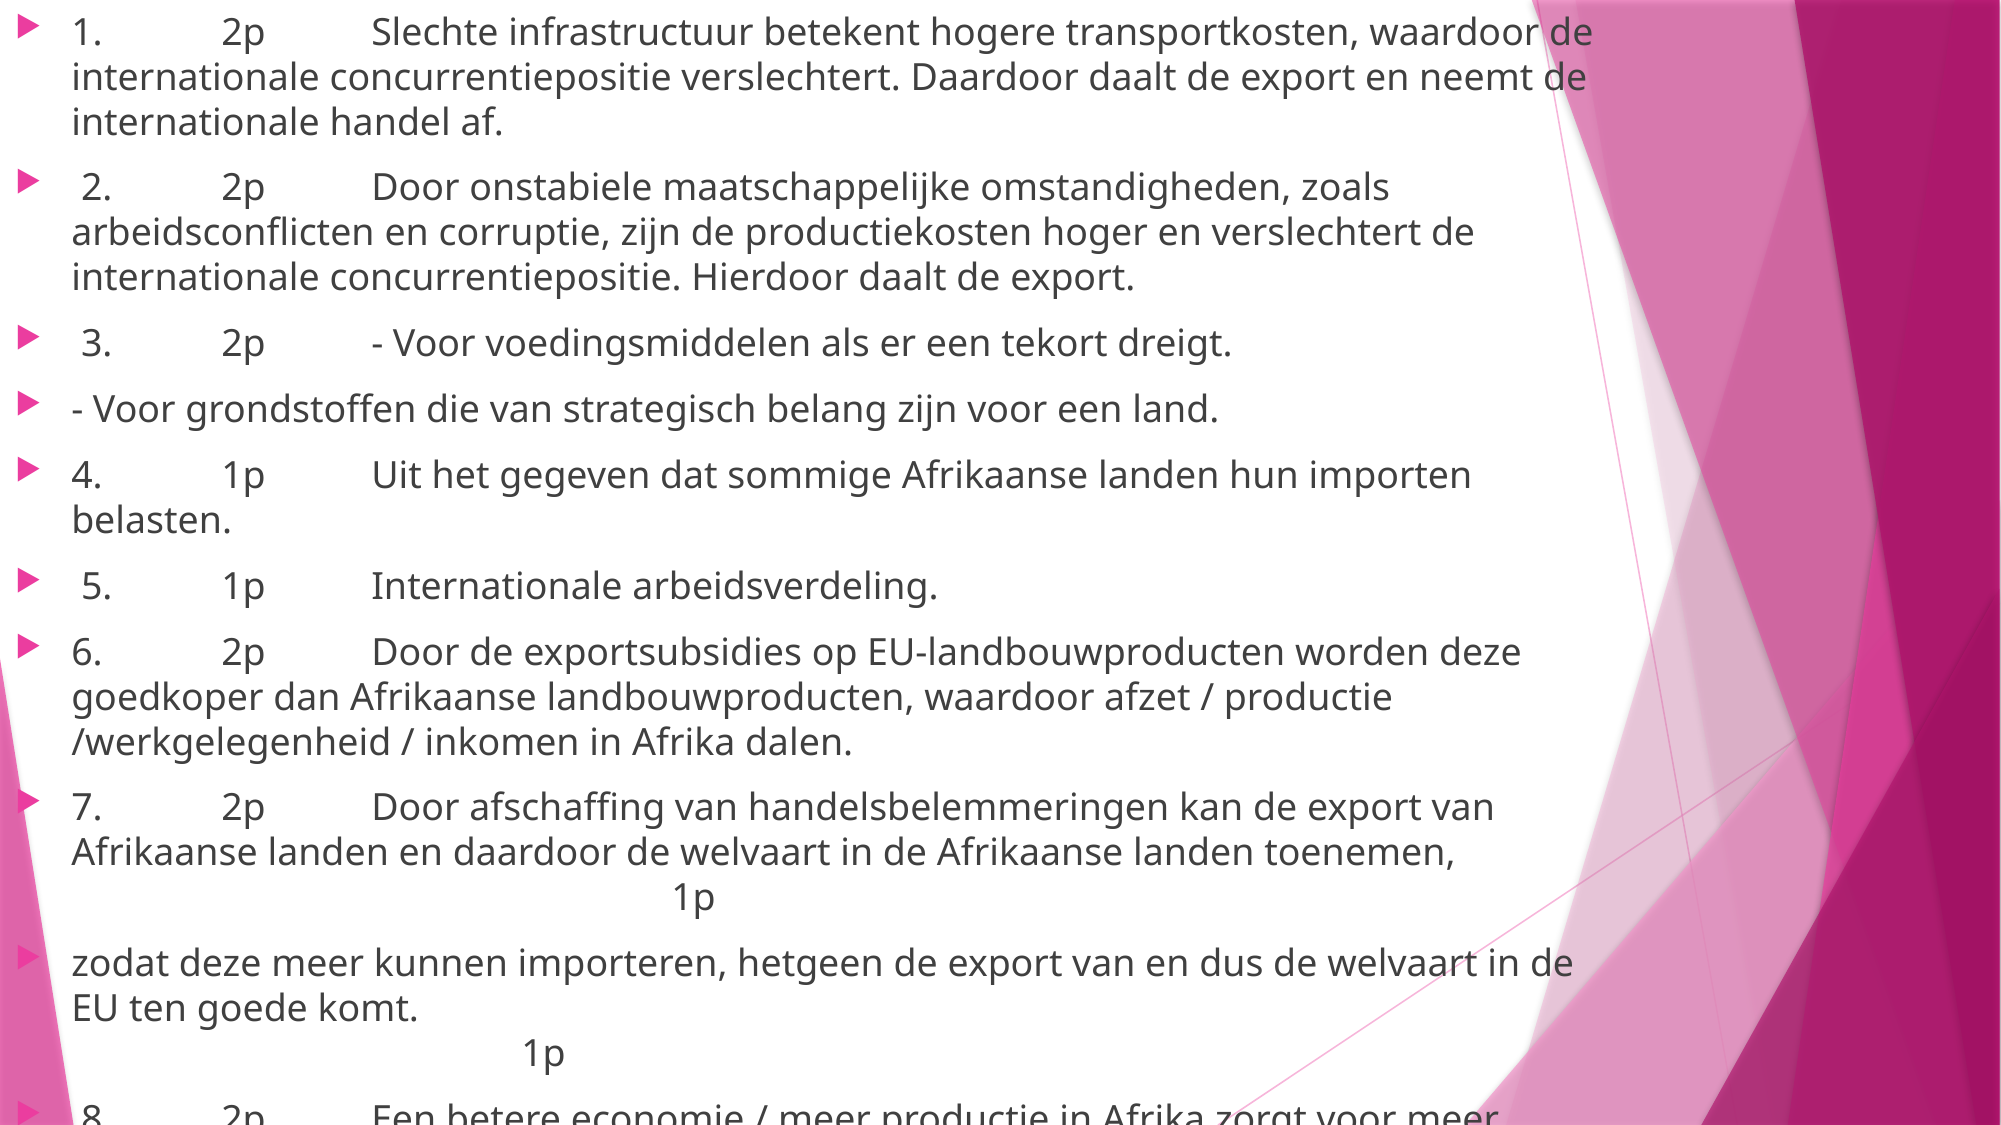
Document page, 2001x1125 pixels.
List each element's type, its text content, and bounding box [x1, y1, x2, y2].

list 1. 2p Slechte infrastructuur betekent hogere transportkosten, waardoor de internationale concurrentiepositie verslechtert. Daardoor daalt de export en neemt de internationale handel af. 2. 2p Door onstabiele maatschappelijke omstandigheden, zoals arbeidsconflicten en corruptie, zijn de productiekosten hoger en verslechtert de internationale concurrentiepositie. Hierdoor daalt de export. 3. 2p - Voor voedingsmiddelen als er een tekort dreigt. - Voor grondstoffen die van strategisch belang zijn voor een land. 4. 1p Uit het gegeven dat sommige Afrikaanse landen hun importen belasten. 5. 1p Internationale arbeidsverdeling. 6. 2p Door de exportsubsidies op EU-landbouwproducten worden deze goedkoper dan Afrikaanse landbouwproducten, waardoor afzet / productie /werkgelegenheid / inkomen in Afrika dalen. 7. 2p Door afschaffing van handelsbelemmeringen kan de export van Afrikaanse landen en daardoor de welvaart in de Afrikaanse landen toenemen, 1p zodat deze meer kunnen importeren, hetgeen de export van en dus de welvaart in de EU ten goede komt. 1p 8. 2p Een betere economie / meer productie in Afrika zorgt voor meer werkgelegenheid voor de Afrikaanse bevolking, zodat de trek naar Europa van Afrikanen minder noodzakelijk / aantrekkelijker wordt. [0, 0, 1630, 992]
